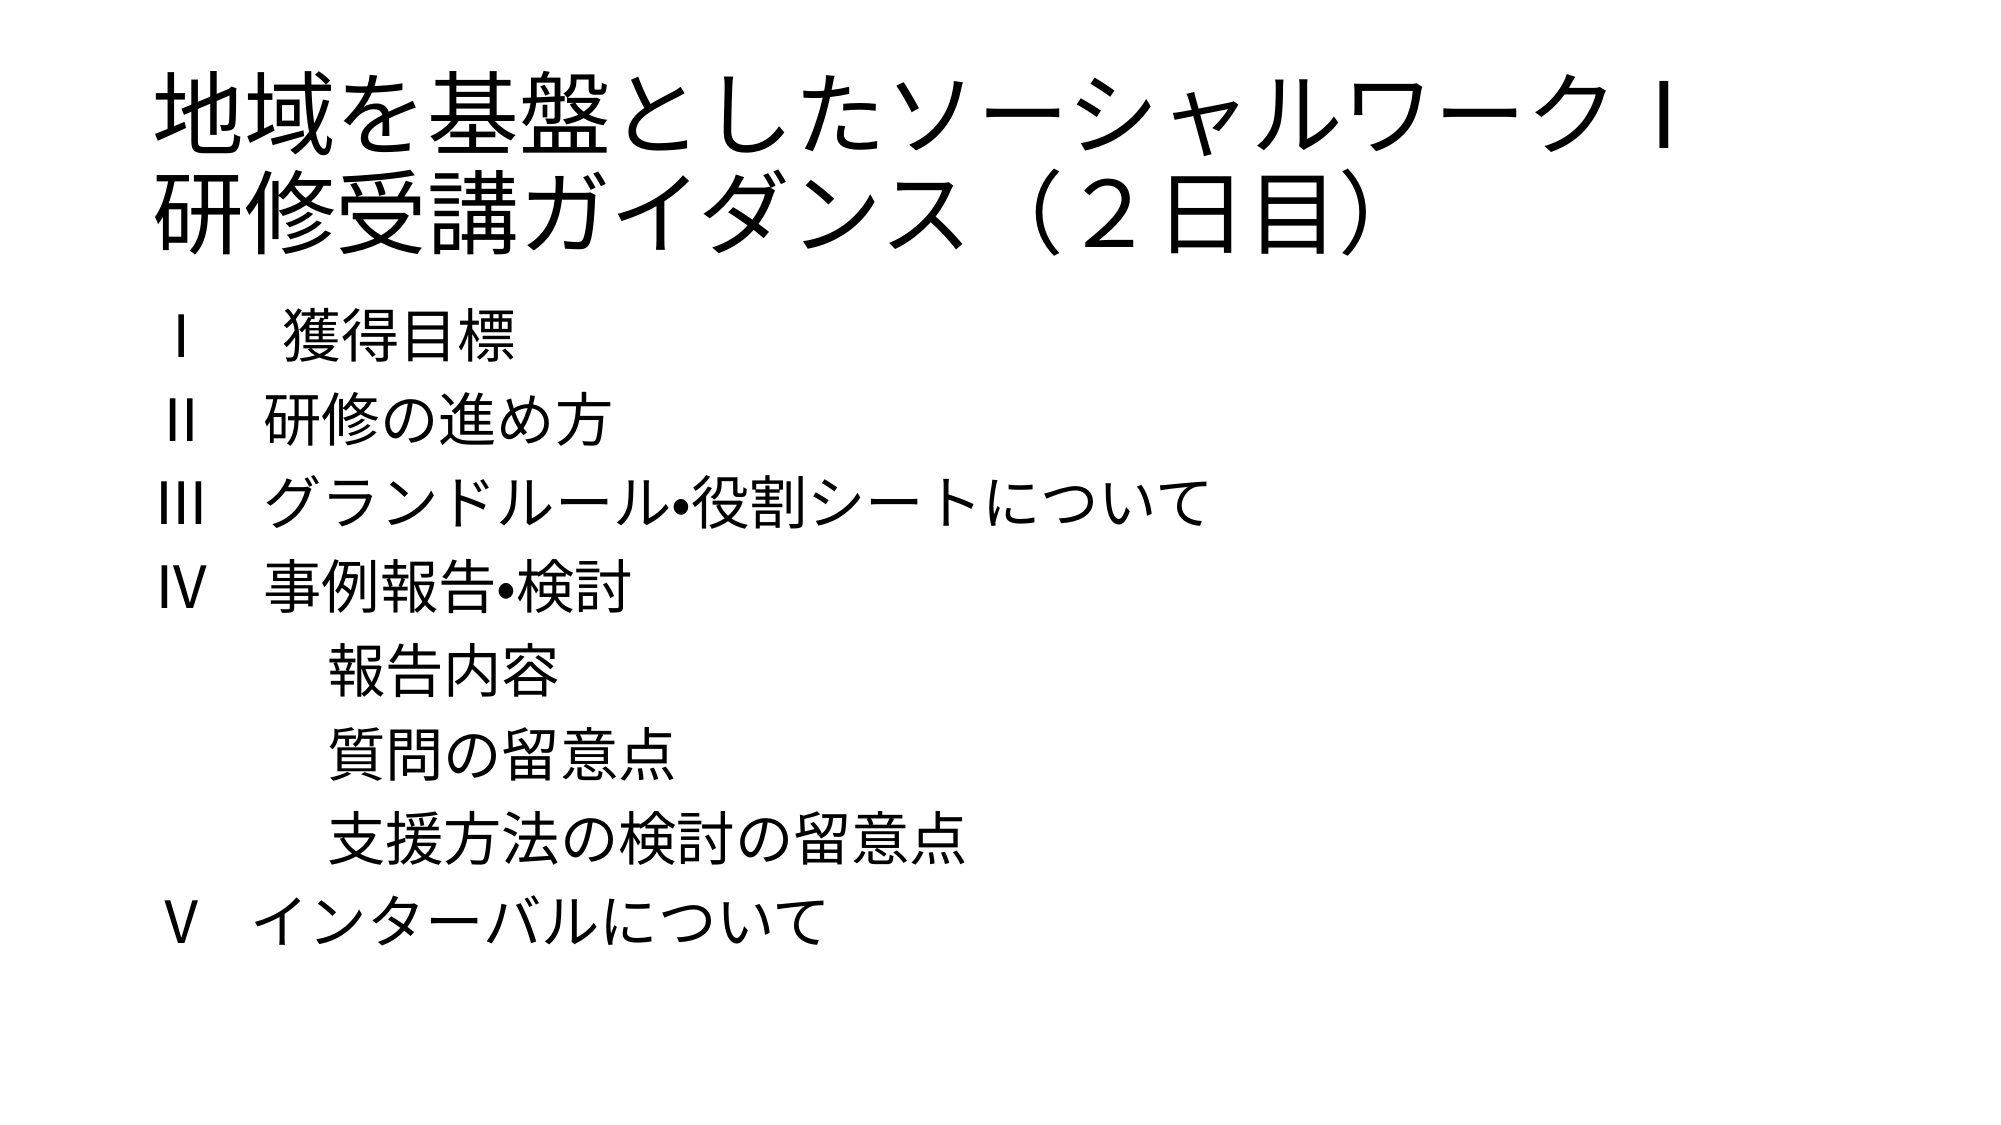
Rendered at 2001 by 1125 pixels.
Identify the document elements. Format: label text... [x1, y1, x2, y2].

title 地域を基盤としたソーシャルワークⅠ 研修受講ガイダンス（２日目） [137, 59, 1863, 278]
list Ⅰ 獲得目標 Ⅱ 研修の進め方 Ⅲ グランドルール・役割シートについて Ⅳ 事例報告・検討 報告内容 質問の留意点 支援方法の検討の留意点 Ⅴ インターバルについて [137, 299, 1863, 1014]
